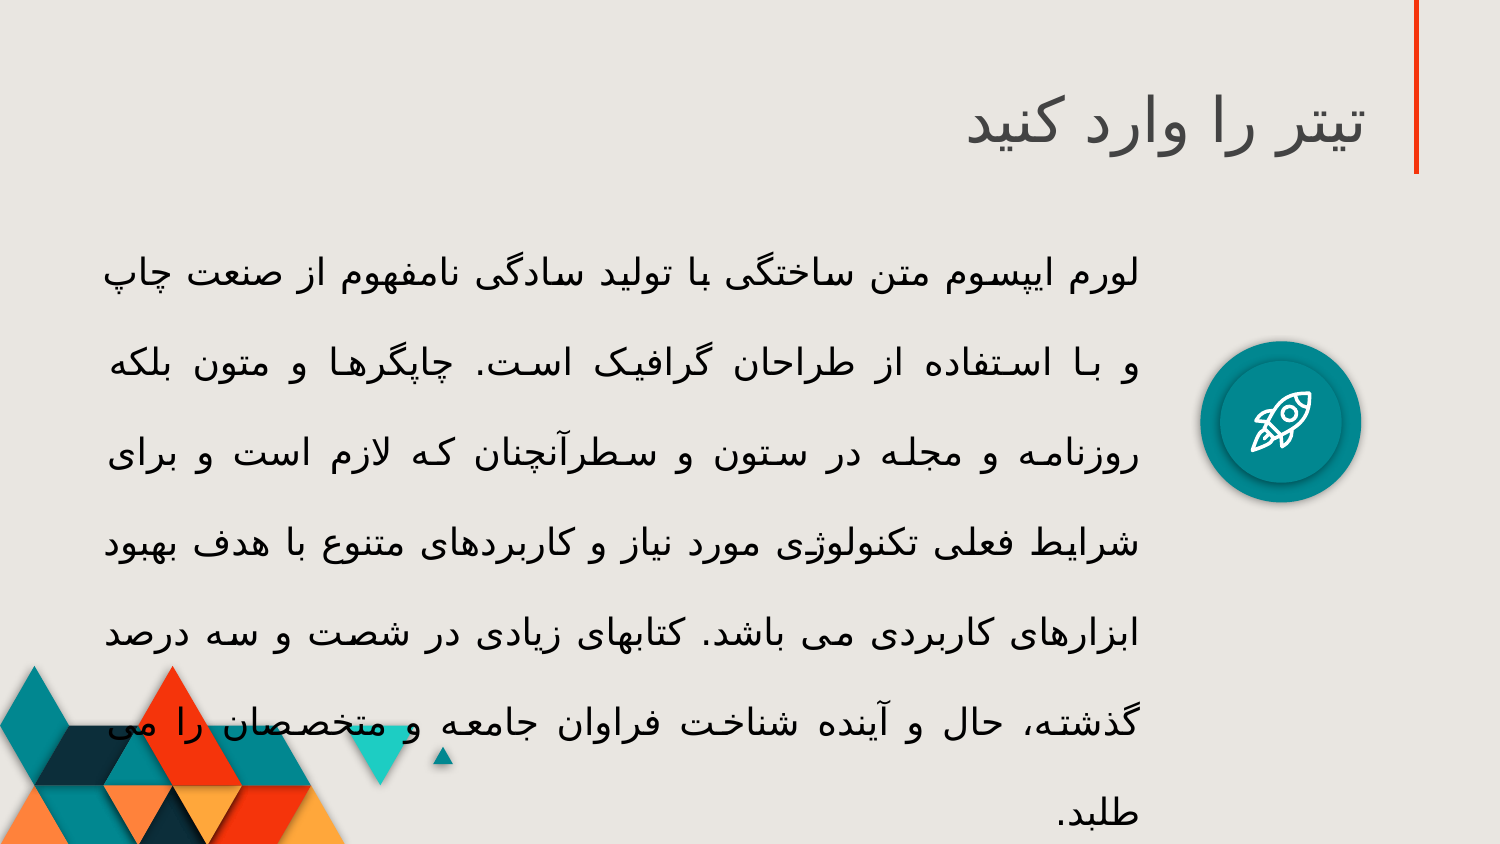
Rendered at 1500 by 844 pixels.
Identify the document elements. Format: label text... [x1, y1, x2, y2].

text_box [1200, 341, 1362, 503]
text_box لورم ایپسوم متن ساختگی با تولید سادگی نامفهوم از صنعت چاپ و با استفاده از طراحان گرافیک است. چاپگرها و متون بلکه روزنامه و مجله در ستون و سطرآنچنان که لازم است و برای شرایط فعلی تکنولوژی مورد نیاز و کاربردهای متنوع با هدف بهبود ابزارهای کاربردی می باشد. کتابهای زیادی در شصت و سه درصد گذشته، حال و آینده شناخت فراوان جامعه و متخصصان را می طلبد. [86, 195, 1155, 840]
text_box تیتر را وارد کنید [54, 74, 1383, 170]
